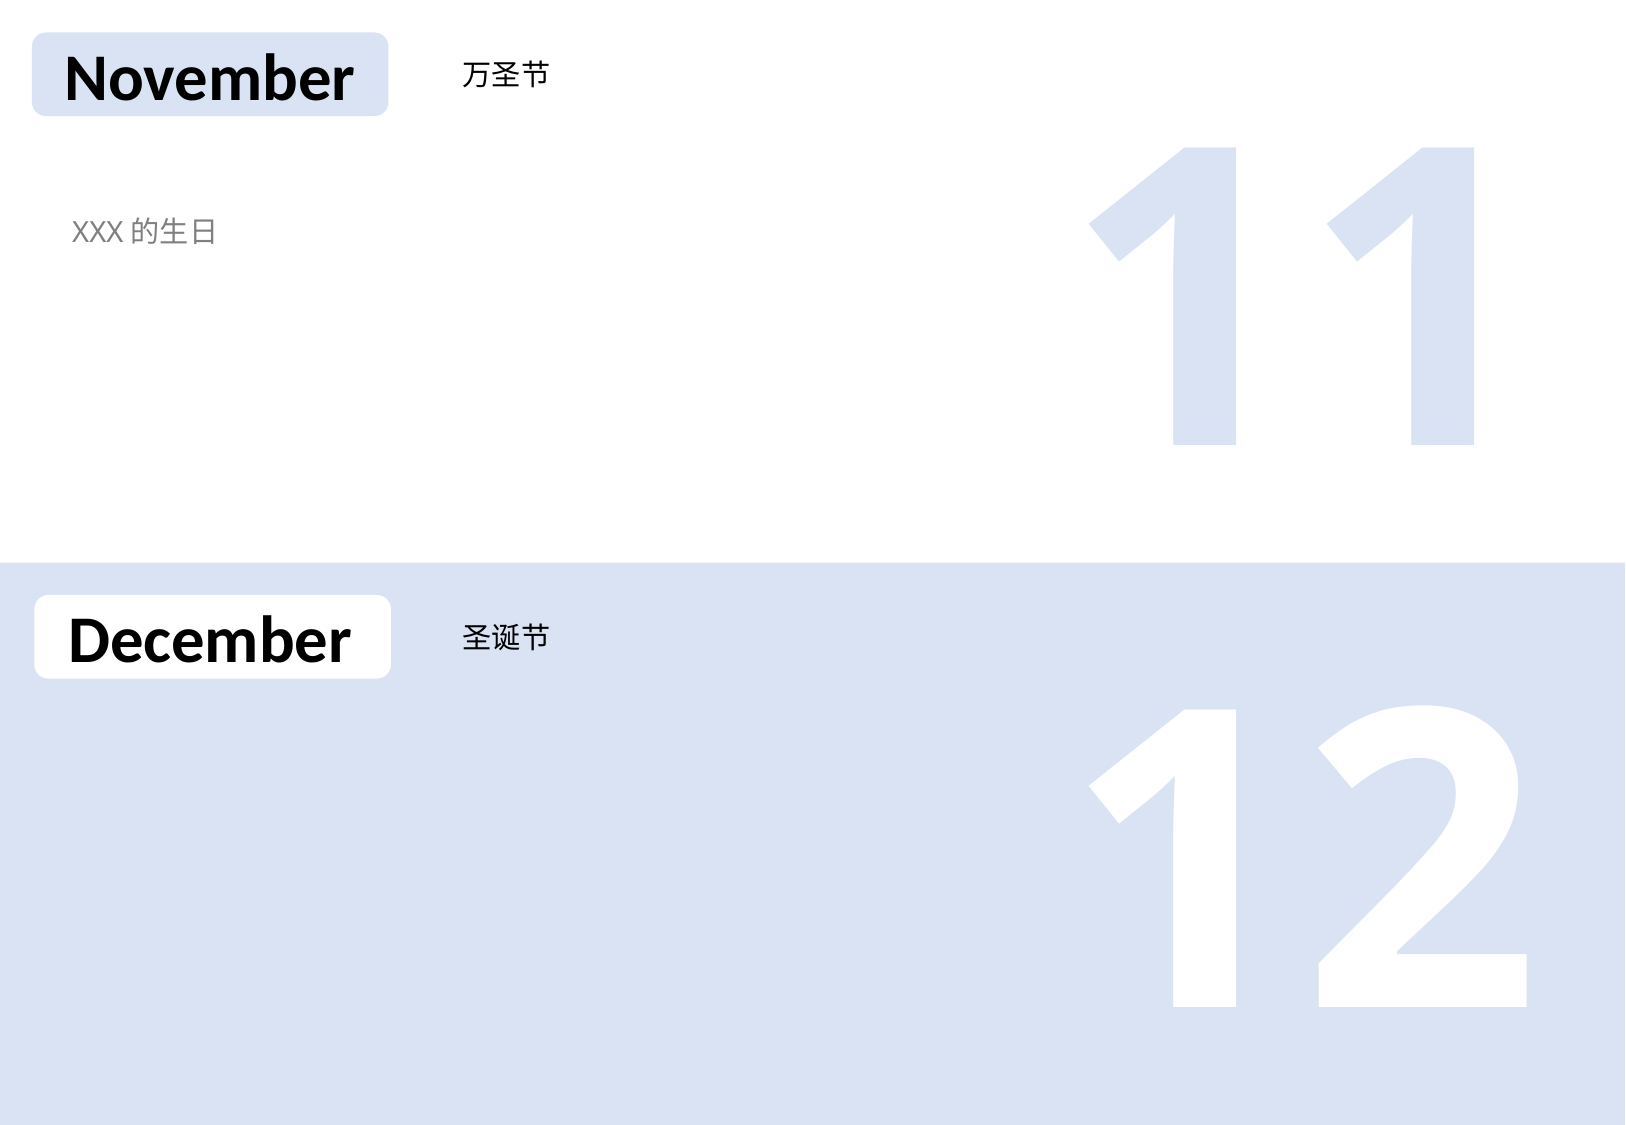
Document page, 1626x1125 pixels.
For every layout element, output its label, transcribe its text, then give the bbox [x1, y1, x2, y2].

text_box December [34, 588, 386, 684]
text_box [0, 561, 1625, 1125]
text_box [30, 37, 34, 112]
text_box 圣诞节 [447, 611, 1305, 662]
text_box [0, 0, 1625, 561]
text_box November [34, 26, 386, 121]
text_box 12 [1015, 583, 1591, 1099]
text_box XXX的生日 [57, 205, 725, 256]
text_box 11 [1015, 21, 1591, 536]
text_box [386, 37, 390, 112]
text_box [386, 597, 392, 677]
text_box 万圣节 [447, 49, 1305, 99]
